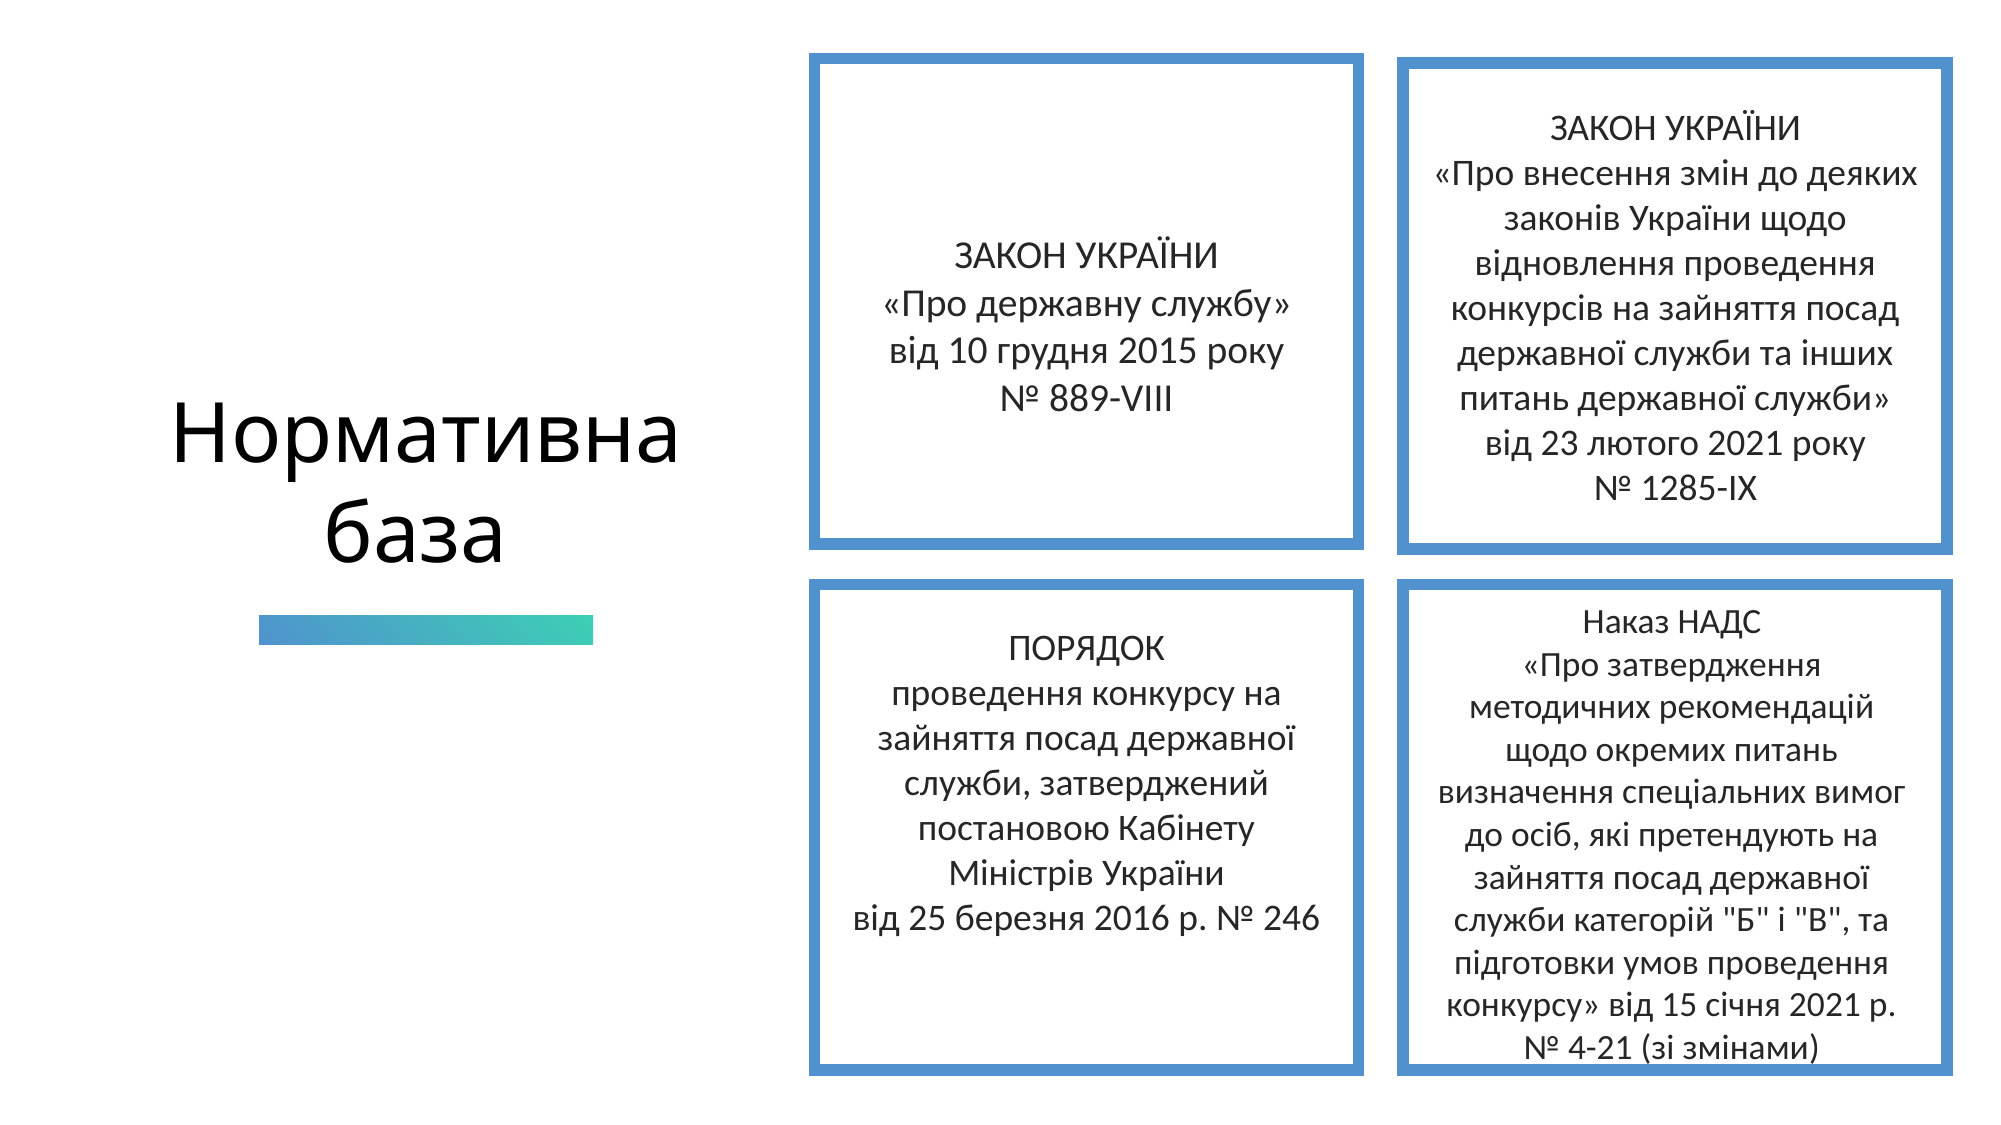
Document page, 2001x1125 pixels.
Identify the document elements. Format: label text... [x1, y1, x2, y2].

text_box [1402, 63, 1948, 549]
text_box Нормативна база [119, 371, 733, 587]
text_box ЗАКОН УКРАЇНИ «Про внесення змін до деяких законів України щодо відновлення проведення конкурсів на зайняття посад державної служби та інших питань державної служби» від 23 лютого 2021 року № 1285-IX [1403, 95, 1948, 516]
text_box [814, 584, 1359, 1071]
text_box ПОРЯДОК проведення конкурсу на зайняття посад державної служби, затверджений постановою Кабінету Міністрів України від 25 березня 2016 р. № 246 [834, 615, 1339, 945]
text_box [814, 58, 1359, 545]
text_box [259, 615, 594, 645]
text_box Наказ НАДС «Про затвердження методичних рекомендацій щодо окремих питань визначення спеціальних вимог до осіб, які претендують на зайняття посад державної служби категорій "Б" і "В", та підготовки умов проведення конкурсу» від 15 січня 2021 р. № 4-21 (зі змінами) [1419, 588, 1925, 1074]
text_box [1402, 584, 1948, 1071]
text_box ЗАКОН УКРАЇНИ «Про державну службу» від 10 грудня 2015 року № 889-VIII [856, 221, 1318, 427]
